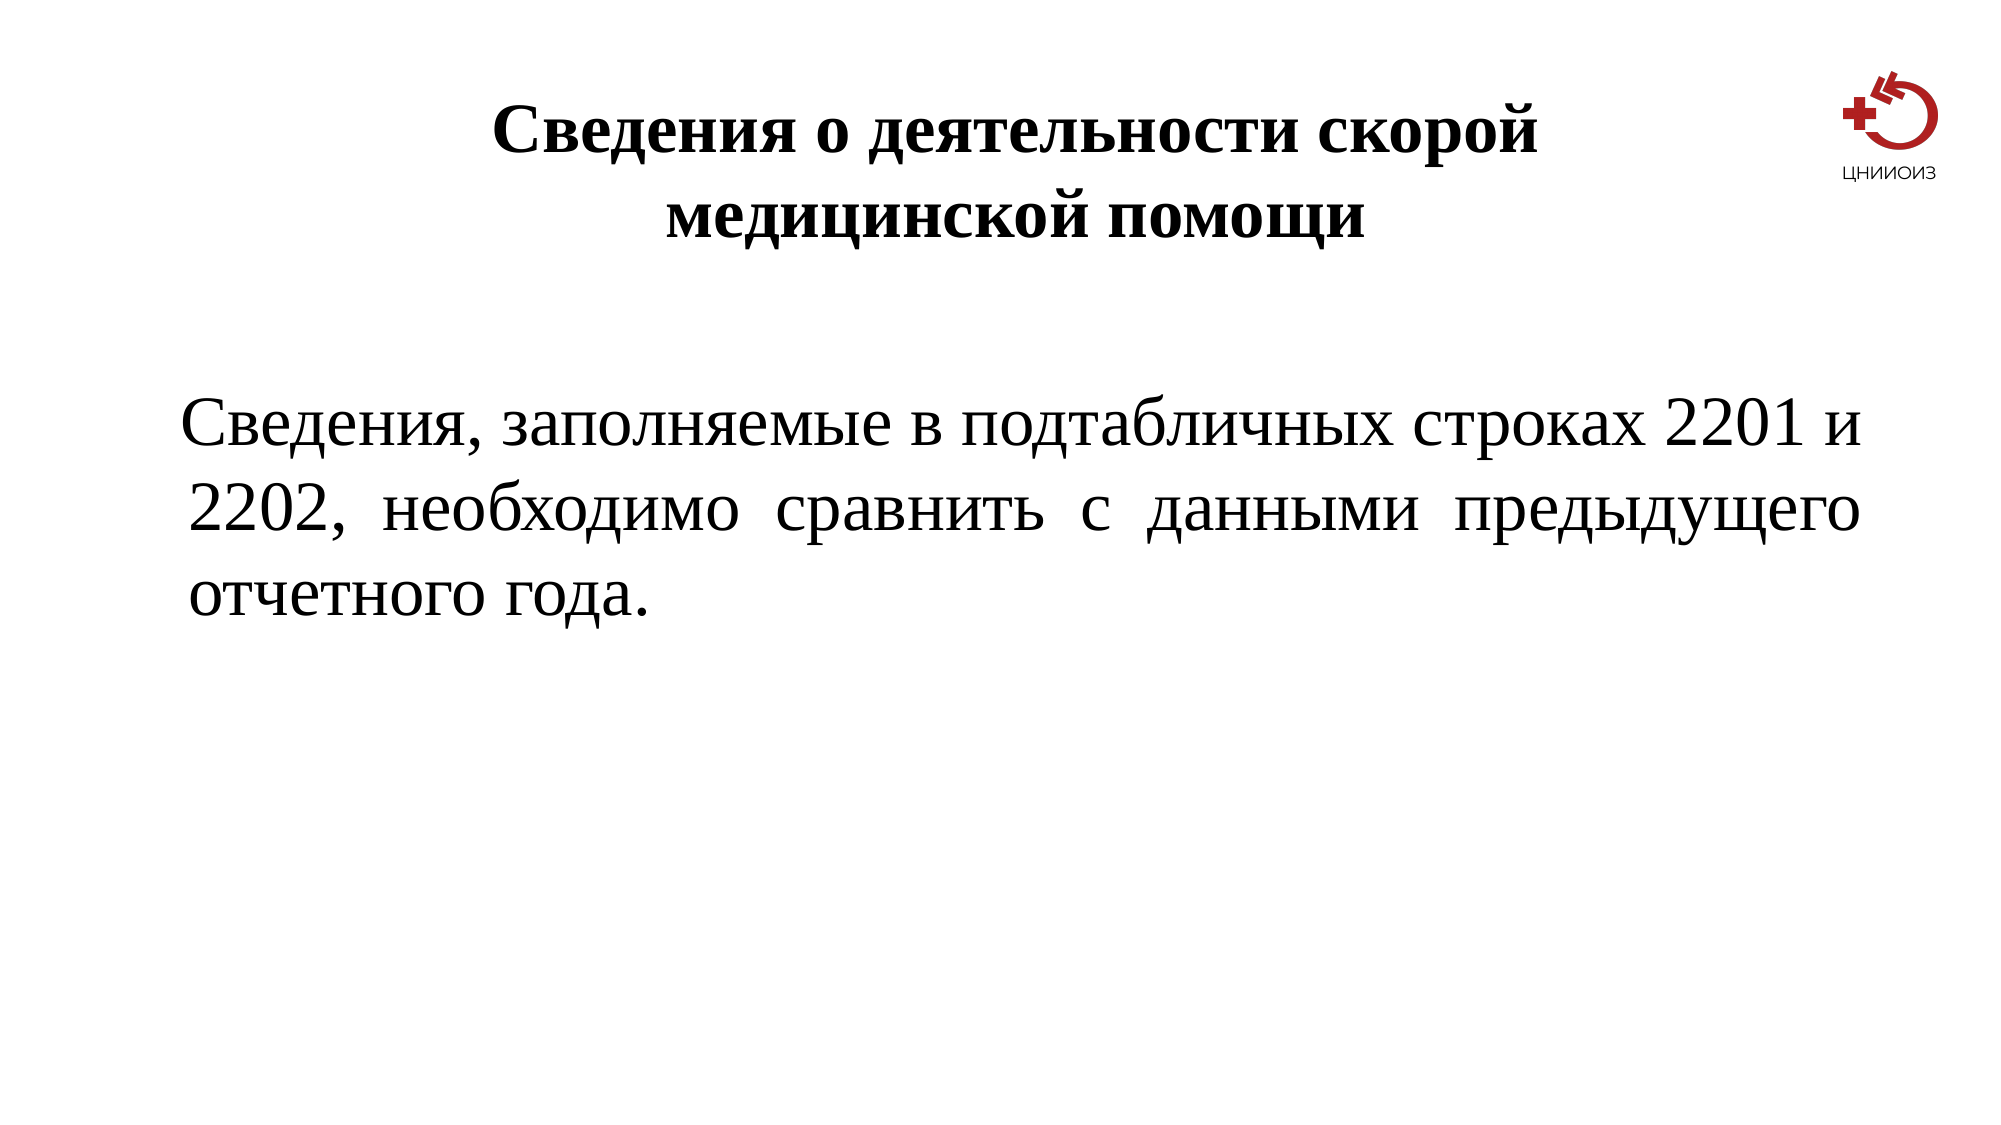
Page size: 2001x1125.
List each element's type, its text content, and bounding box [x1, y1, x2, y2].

title Сведения о деятельности скорой медицинской помощи [274, 90, 1758, 245]
picture [1843, 71, 1938, 182]
list Сведения, заполняемые в подтабличных строках 2201 и 2202, необходимо сравнить с данными предыдущего отчетного года. [129, 283, 1880, 925]
